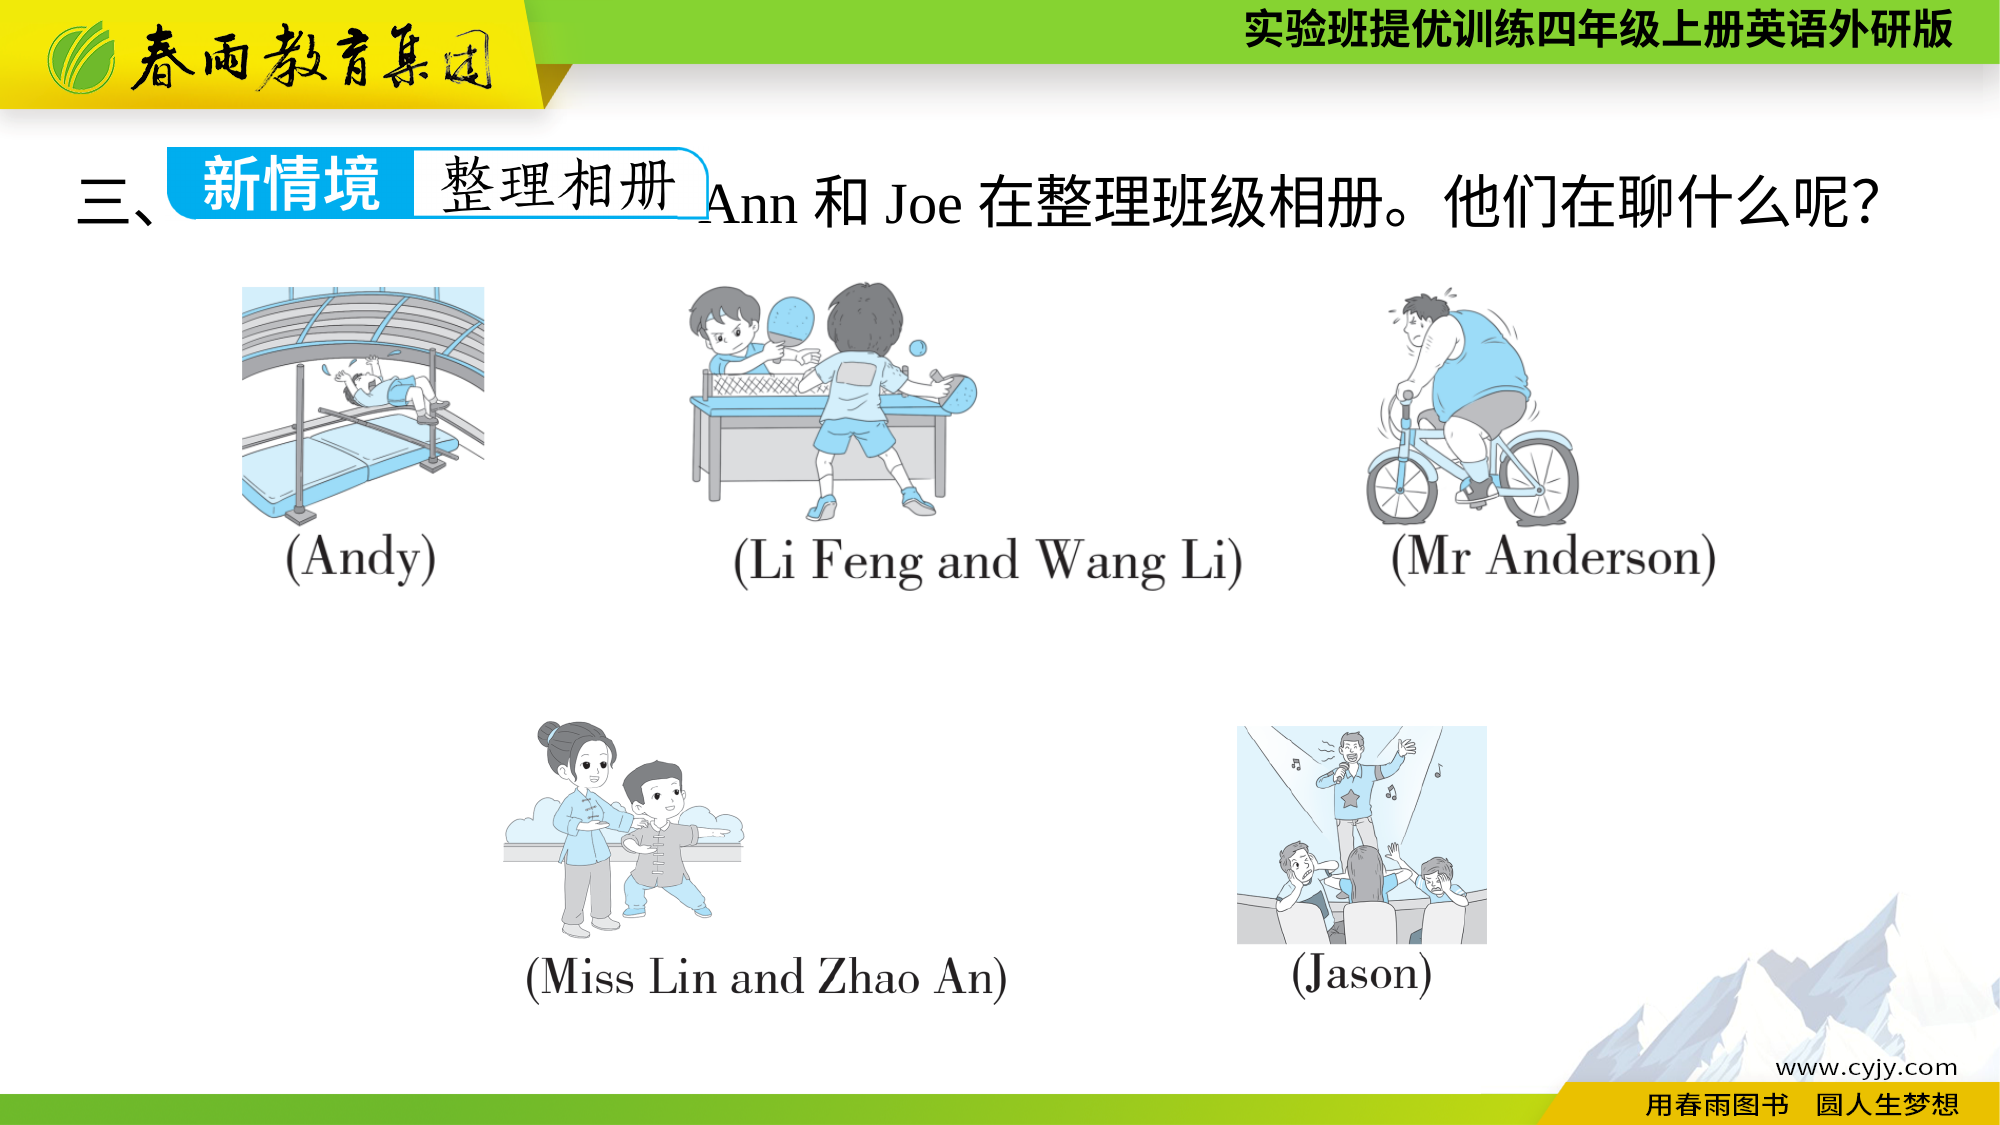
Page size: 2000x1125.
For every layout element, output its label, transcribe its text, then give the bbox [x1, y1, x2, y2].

list 三、 Ann和Joe在整理班级相册。他们在聊什么呢？ [59, 122, 1944, 231]
picture [0, 0, 2000, 1125]
